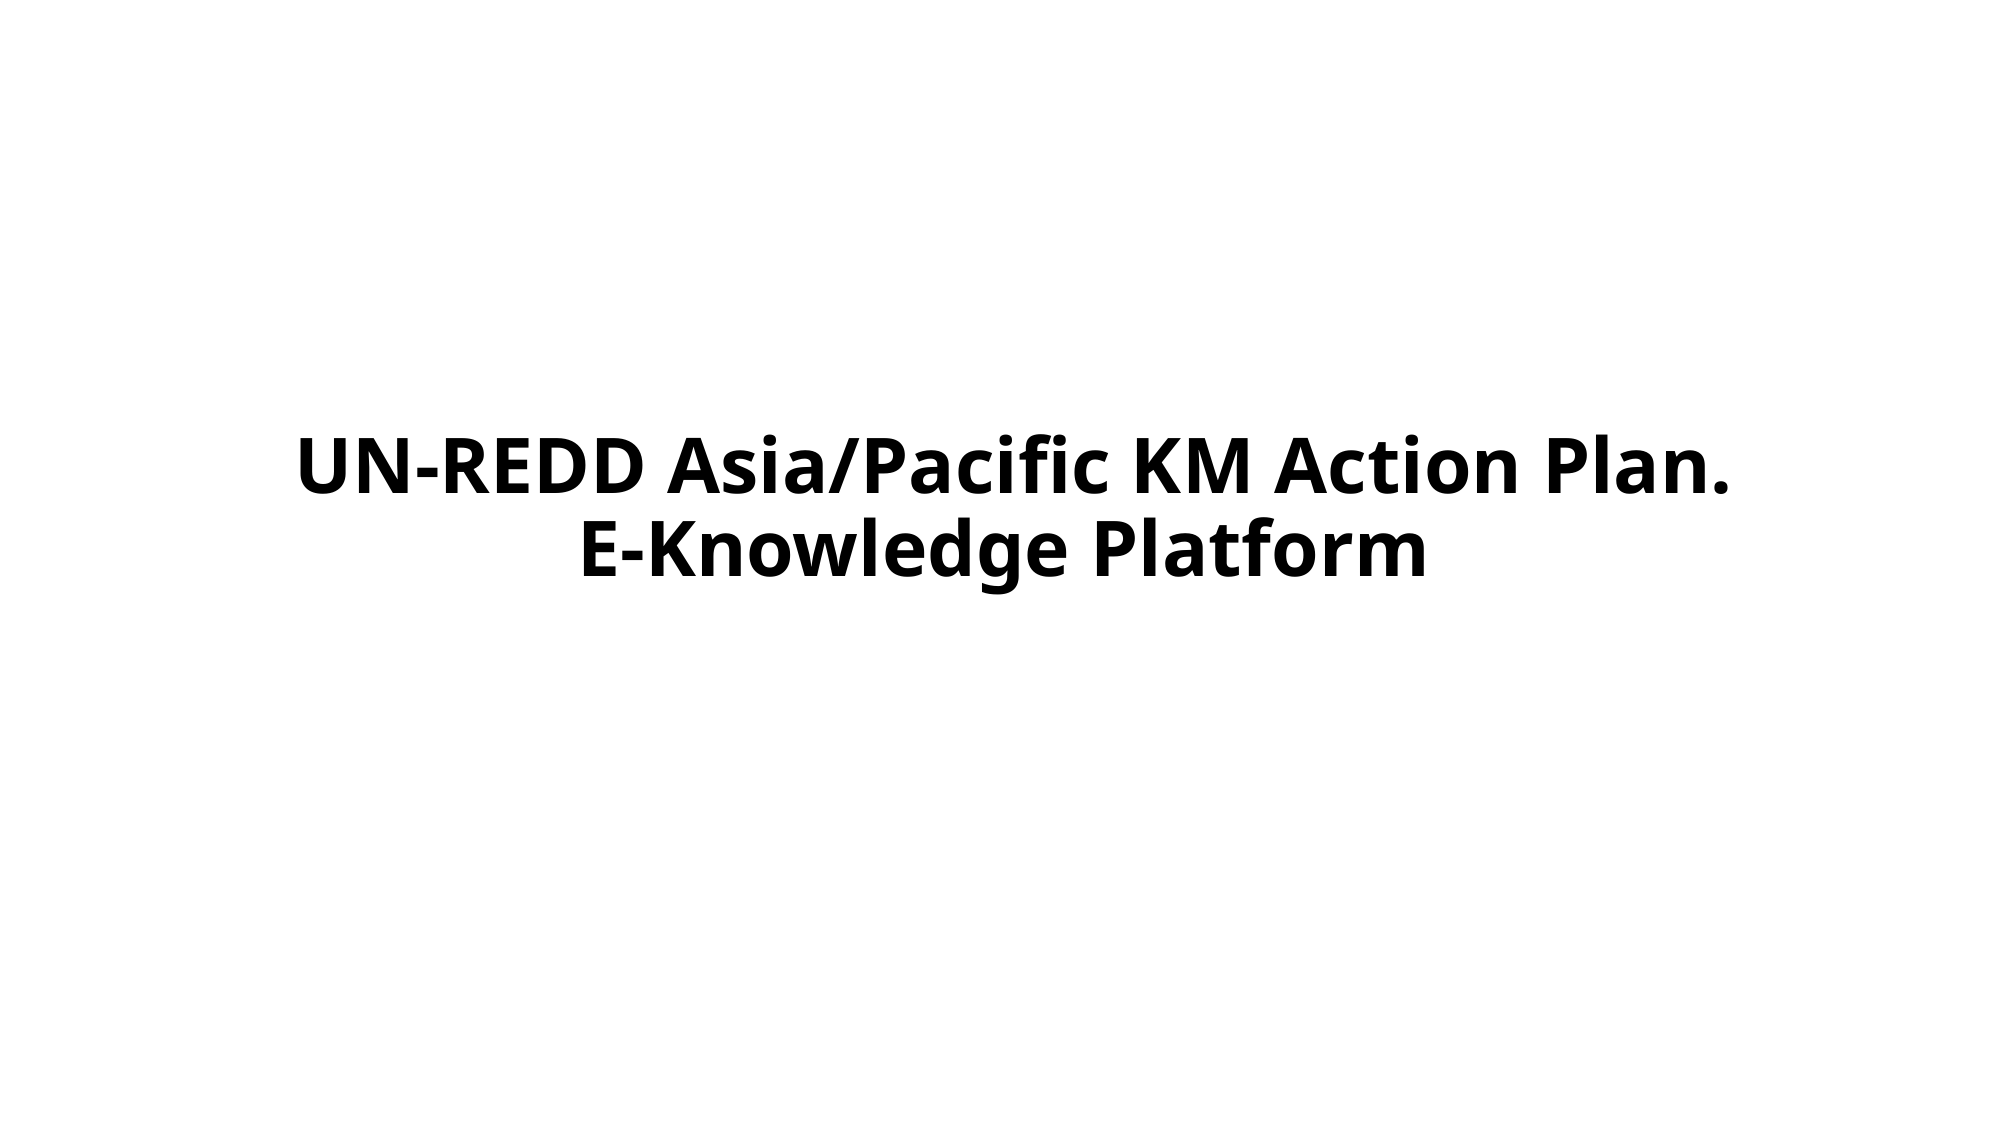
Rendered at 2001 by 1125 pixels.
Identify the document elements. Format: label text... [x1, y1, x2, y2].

title UN-REDD Asia/Pacific KM Action Plan. E-Knowledge Platform [264, 372, 1765, 601]
